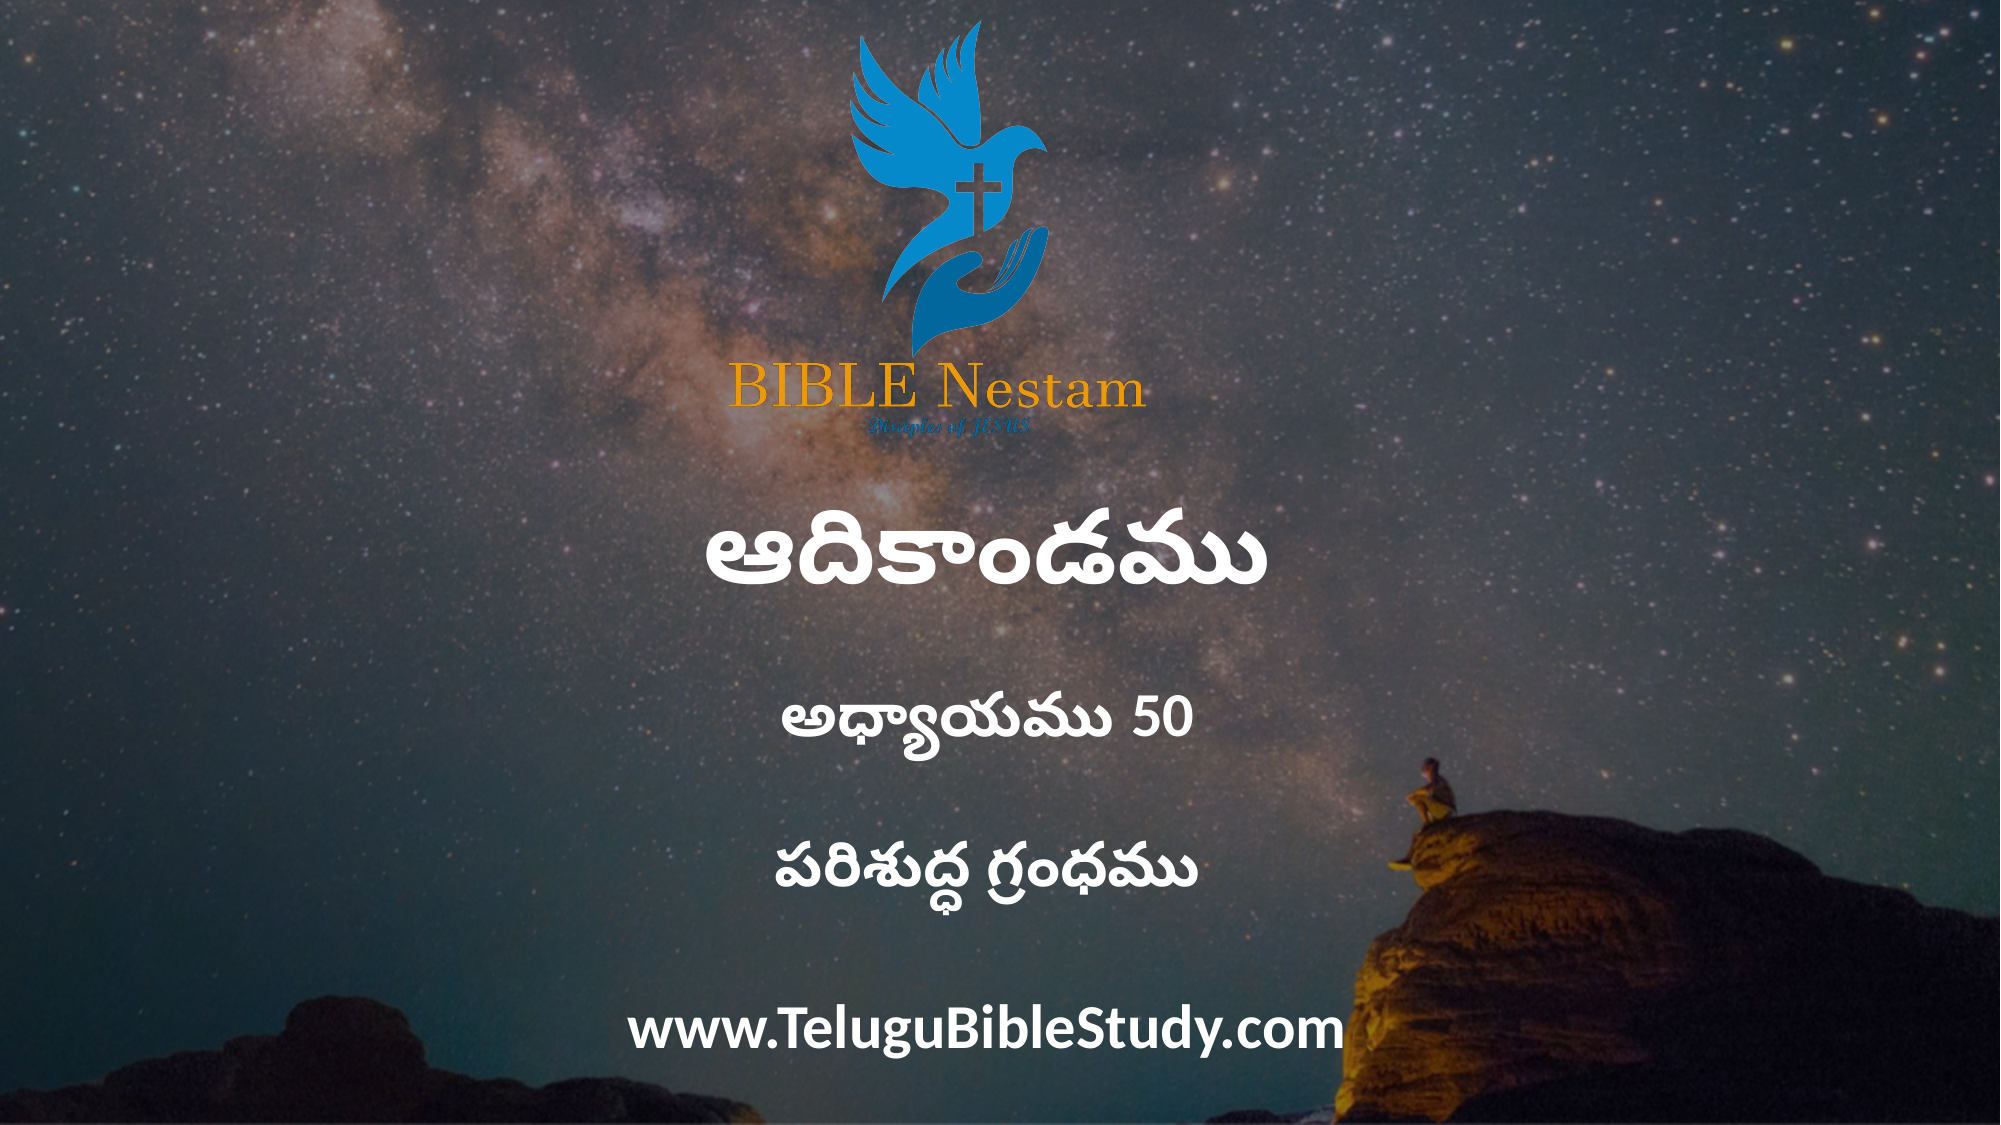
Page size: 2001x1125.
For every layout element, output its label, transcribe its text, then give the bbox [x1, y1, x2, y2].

subtitle అధ్యాయము 50 పరిశుద్ధ గ్రంధము www.TeluguBibleStudy.com [50, 666, 1925, 1084]
title ఆదికాండము [50, 437, 1925, 646]
picture [0, 0, 2000, 1125]
